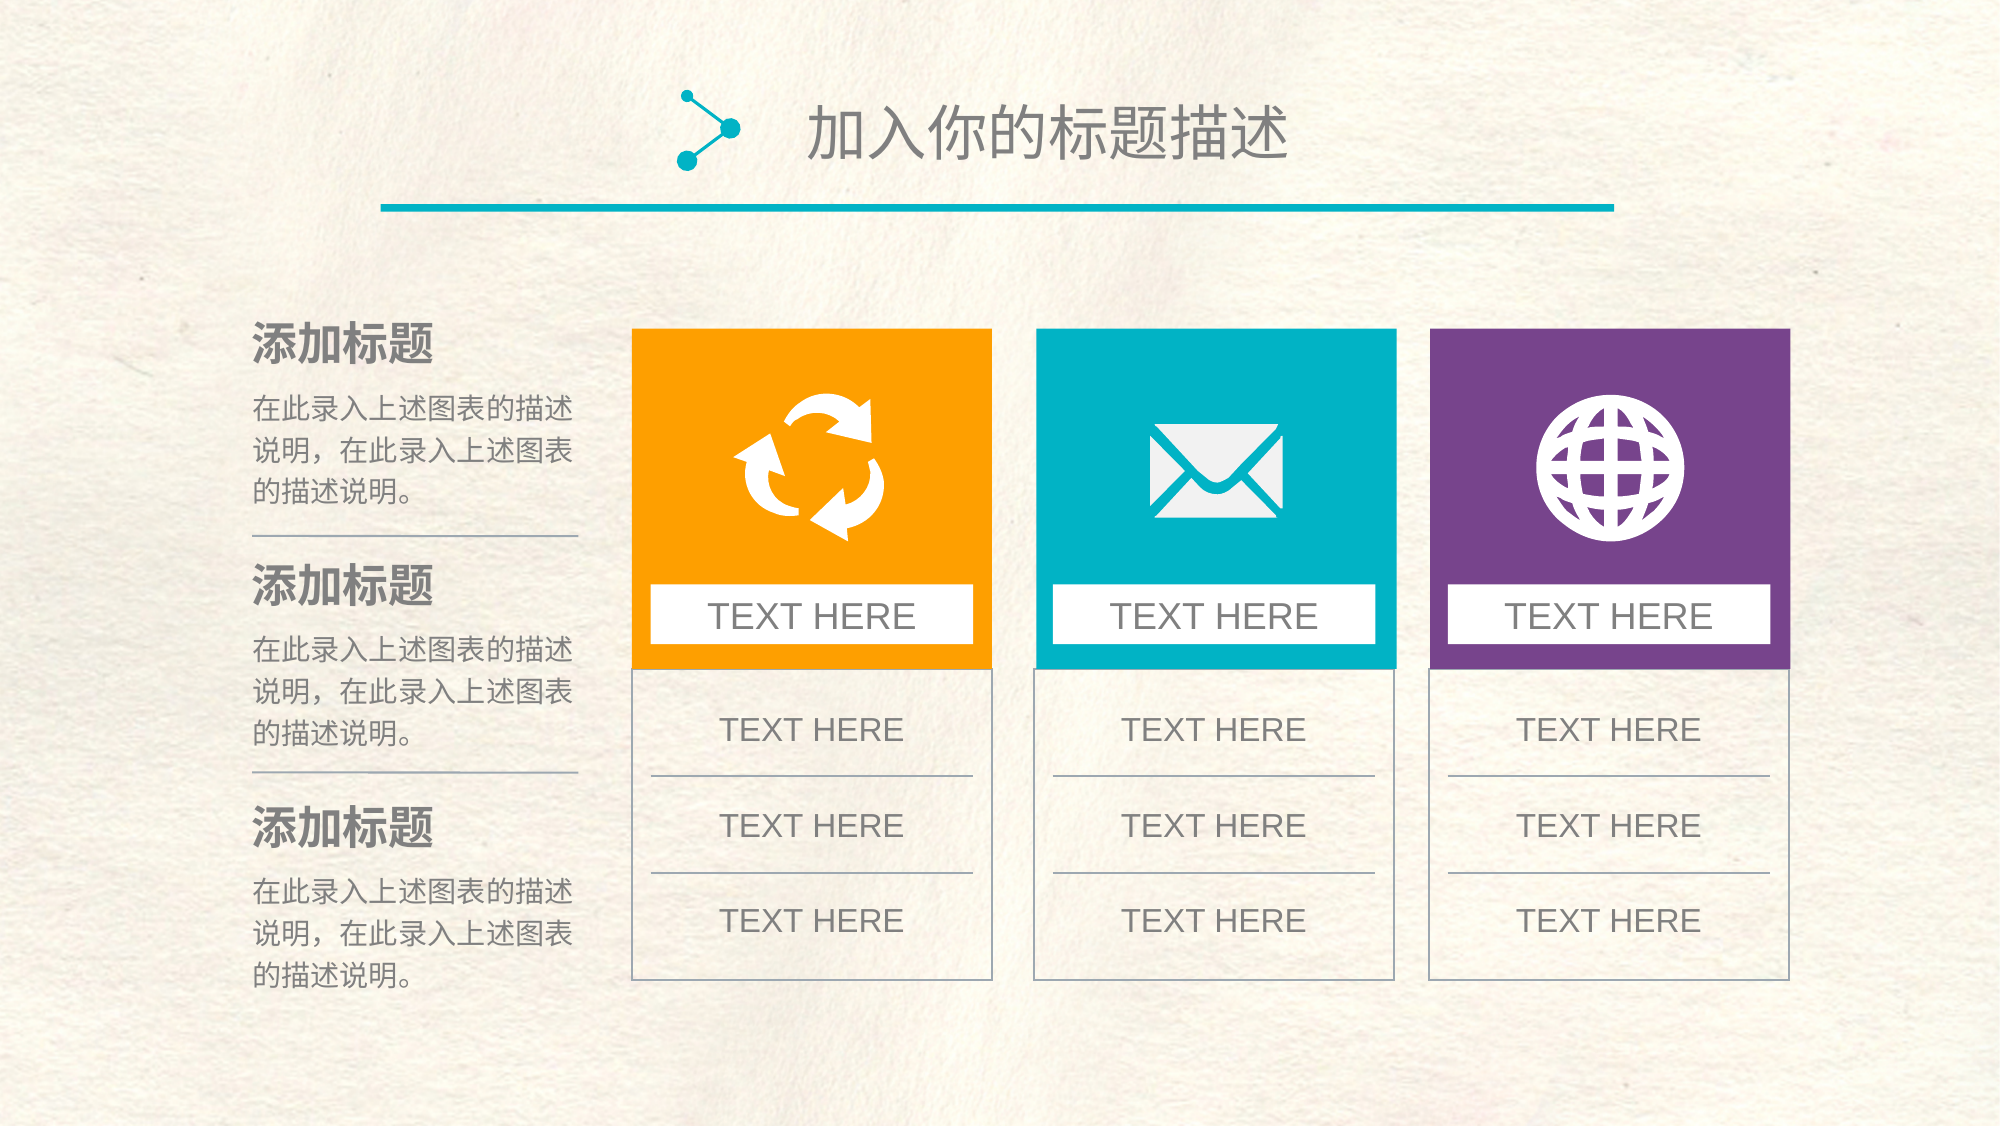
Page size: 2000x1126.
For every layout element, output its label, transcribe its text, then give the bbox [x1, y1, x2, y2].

picture [0, 0, 2000, 1126]
text_box 在此录入上述图表的描述说明，在此录入上述图表的描述说明。 [236, 858, 609, 1000]
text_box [1033, 675, 1395, 980]
text_box 在此录入上述图表的描述说明，在此录入上述图表的描述说明。 [236, 375, 609, 517]
text_box 在此录入上述图表的描述说明，在此录入上述图表的描述说明。 [236, 617, 609, 758]
text_box 添加标题 [236, 790, 478, 858]
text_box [1428, 677, 1790, 980]
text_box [631, 677, 993, 980]
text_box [631, 328, 993, 670]
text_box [1429, 328, 1791, 670]
text_box 添加标题 [236, 549, 478, 617]
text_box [380, 86, 1615, 212]
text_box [1036, 328, 1397, 670]
text_box 添加标题 [236, 307, 478, 375]
